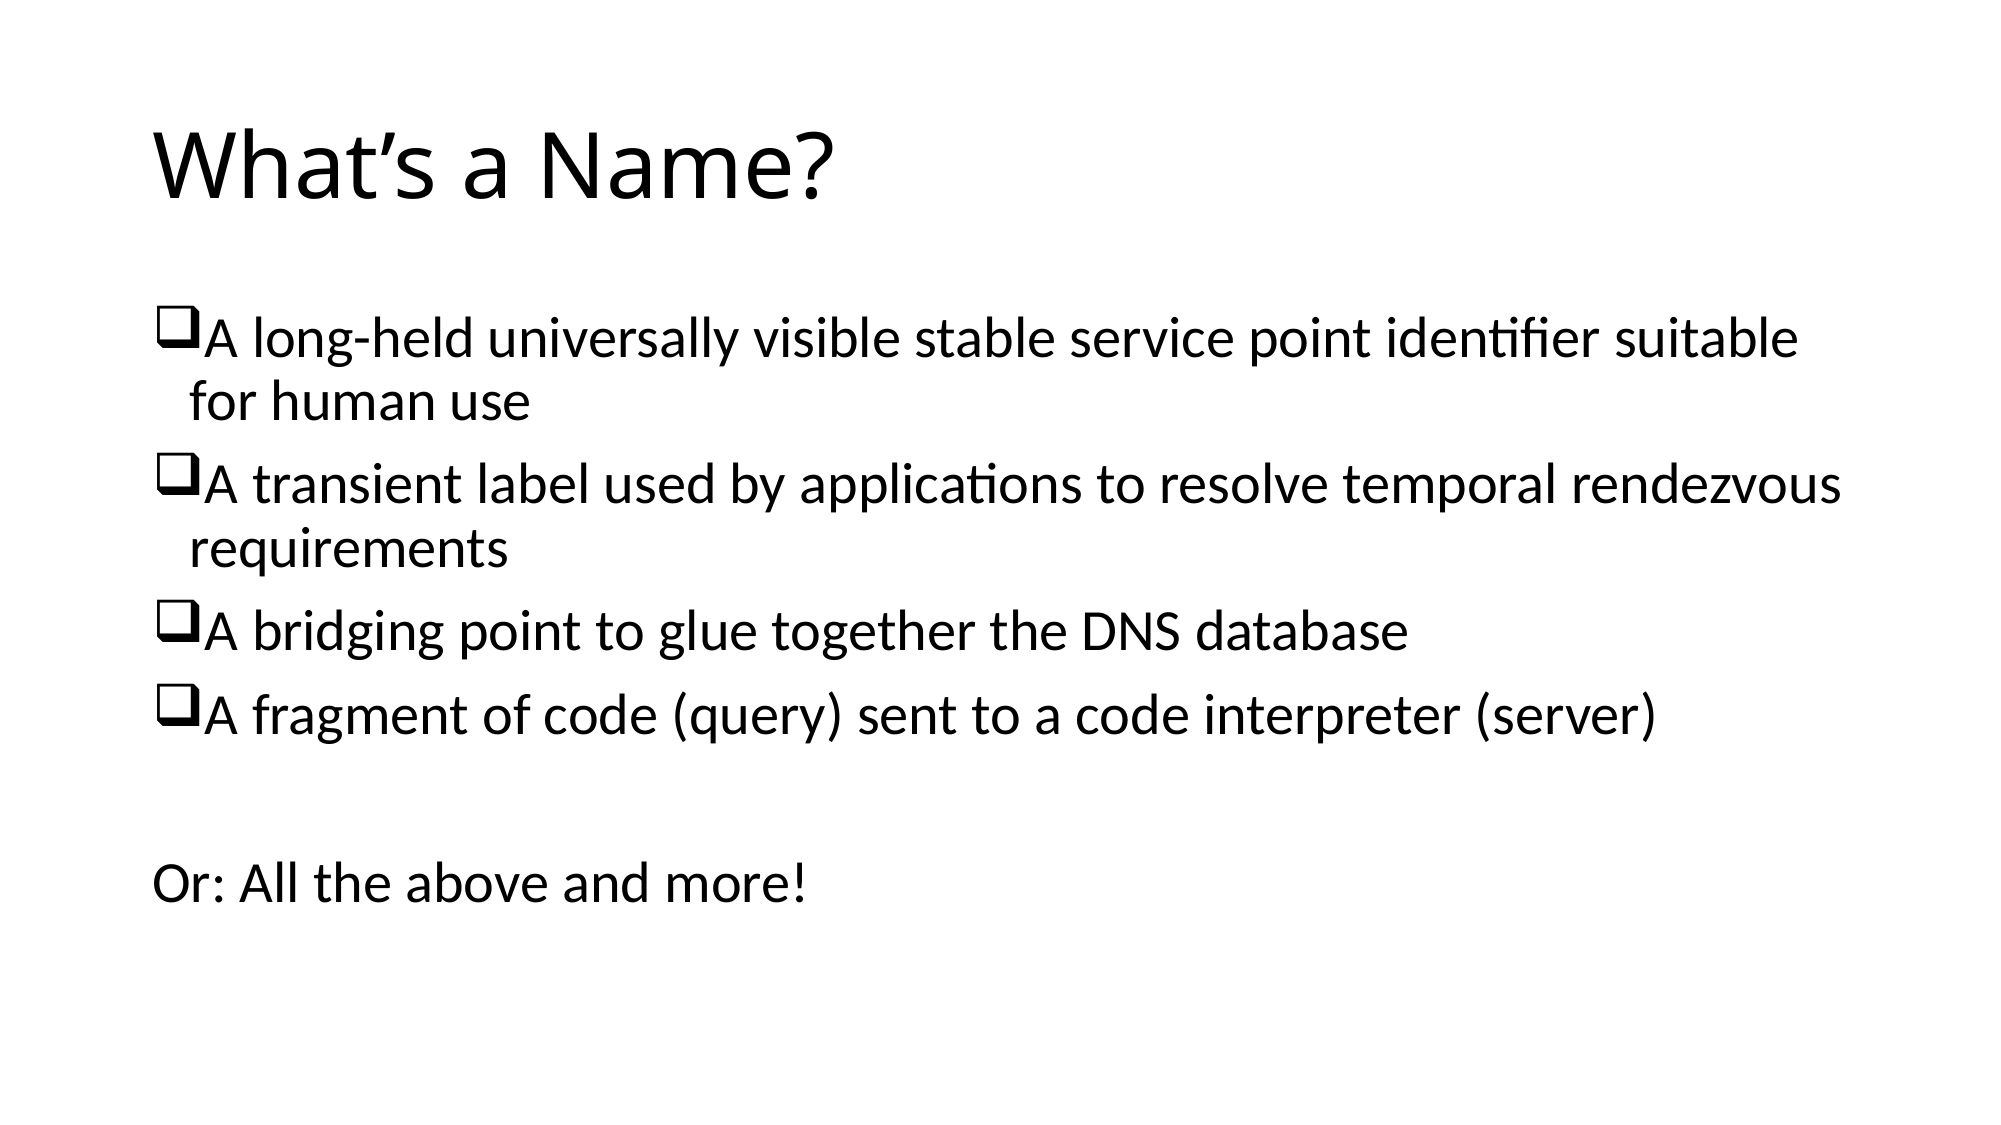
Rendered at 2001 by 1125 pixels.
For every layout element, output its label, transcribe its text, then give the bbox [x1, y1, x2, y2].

title What’s a Name? [137, 59, 1863, 278]
list A long-held universally visible stable service point identifier suitable for human use A transient label used by applications to resolve temporal rendezvous requirements A bridging point to glue together the DNS database A fragment of code (query) sent to a code interpreter (server) Or: All the above and more! [137, 299, 1863, 1014]
